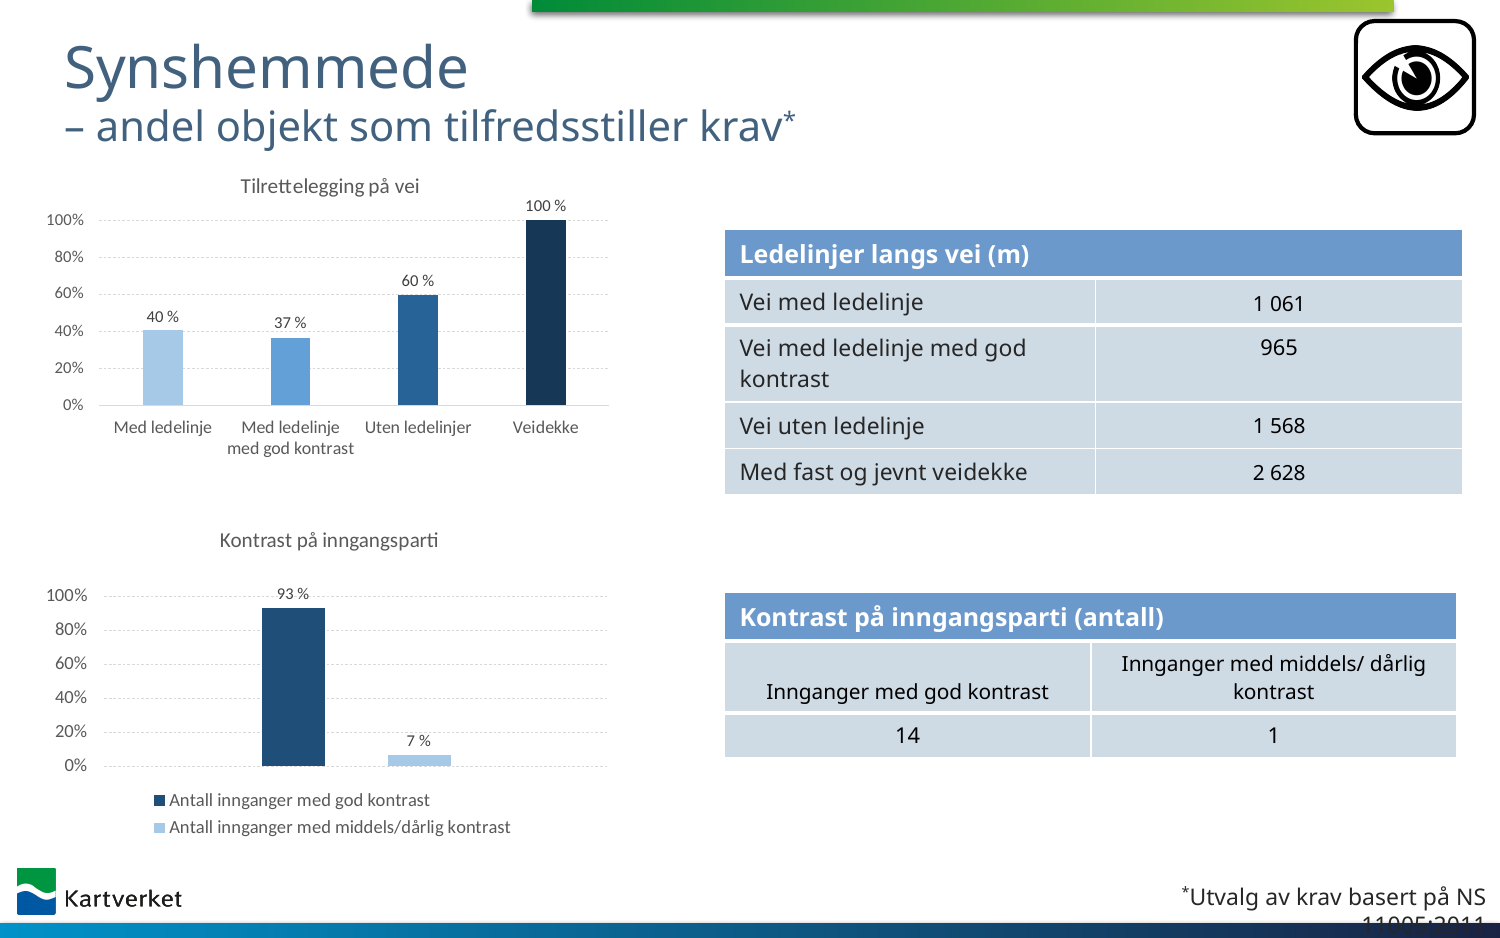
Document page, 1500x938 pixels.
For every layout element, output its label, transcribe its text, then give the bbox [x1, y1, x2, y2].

table_cell 2 628 [1096, 449, 1462, 494]
table_cell 1 061 [1096, 280, 1462, 323]
table_cell Vei med ledelinje [725, 280, 1095, 323]
table_cell Innganger med god kontrast [725, 643, 1090, 711]
table_cell 14 [725, 715, 1090, 757]
table_cell 1 568 [1096, 403, 1462, 448]
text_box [1355, 20, 1475, 134]
picture [41, 166, 619, 492]
picture [41, 520, 618, 846]
table_cell Innganger med middels/ dårlig kontrast [1092, 643, 1456, 711]
table_header Kontrast på inngangsparti (antall) [725, 593, 1456, 639]
table_cell 1 [1092, 715, 1456, 757]
table_header Ledelinjer langs vei (m) [725, 230, 1462, 276]
table_cell Vei med ledelinje med god kontrast [725, 327, 1095, 401]
text_box Synshemmede – andel objekt som tilfredsstiller krav* [49, 24, 1431, 158]
table_cell Med fast og jevnt veidekke [725, 449, 1095, 494]
text_box *Utvalg av krav basert på NS 11005:2011 [1068, 873, 1500, 938]
table_cell Vei uten ledelinje [725, 403, 1095, 448]
table_cell 965 [1096, 327, 1462, 401]
